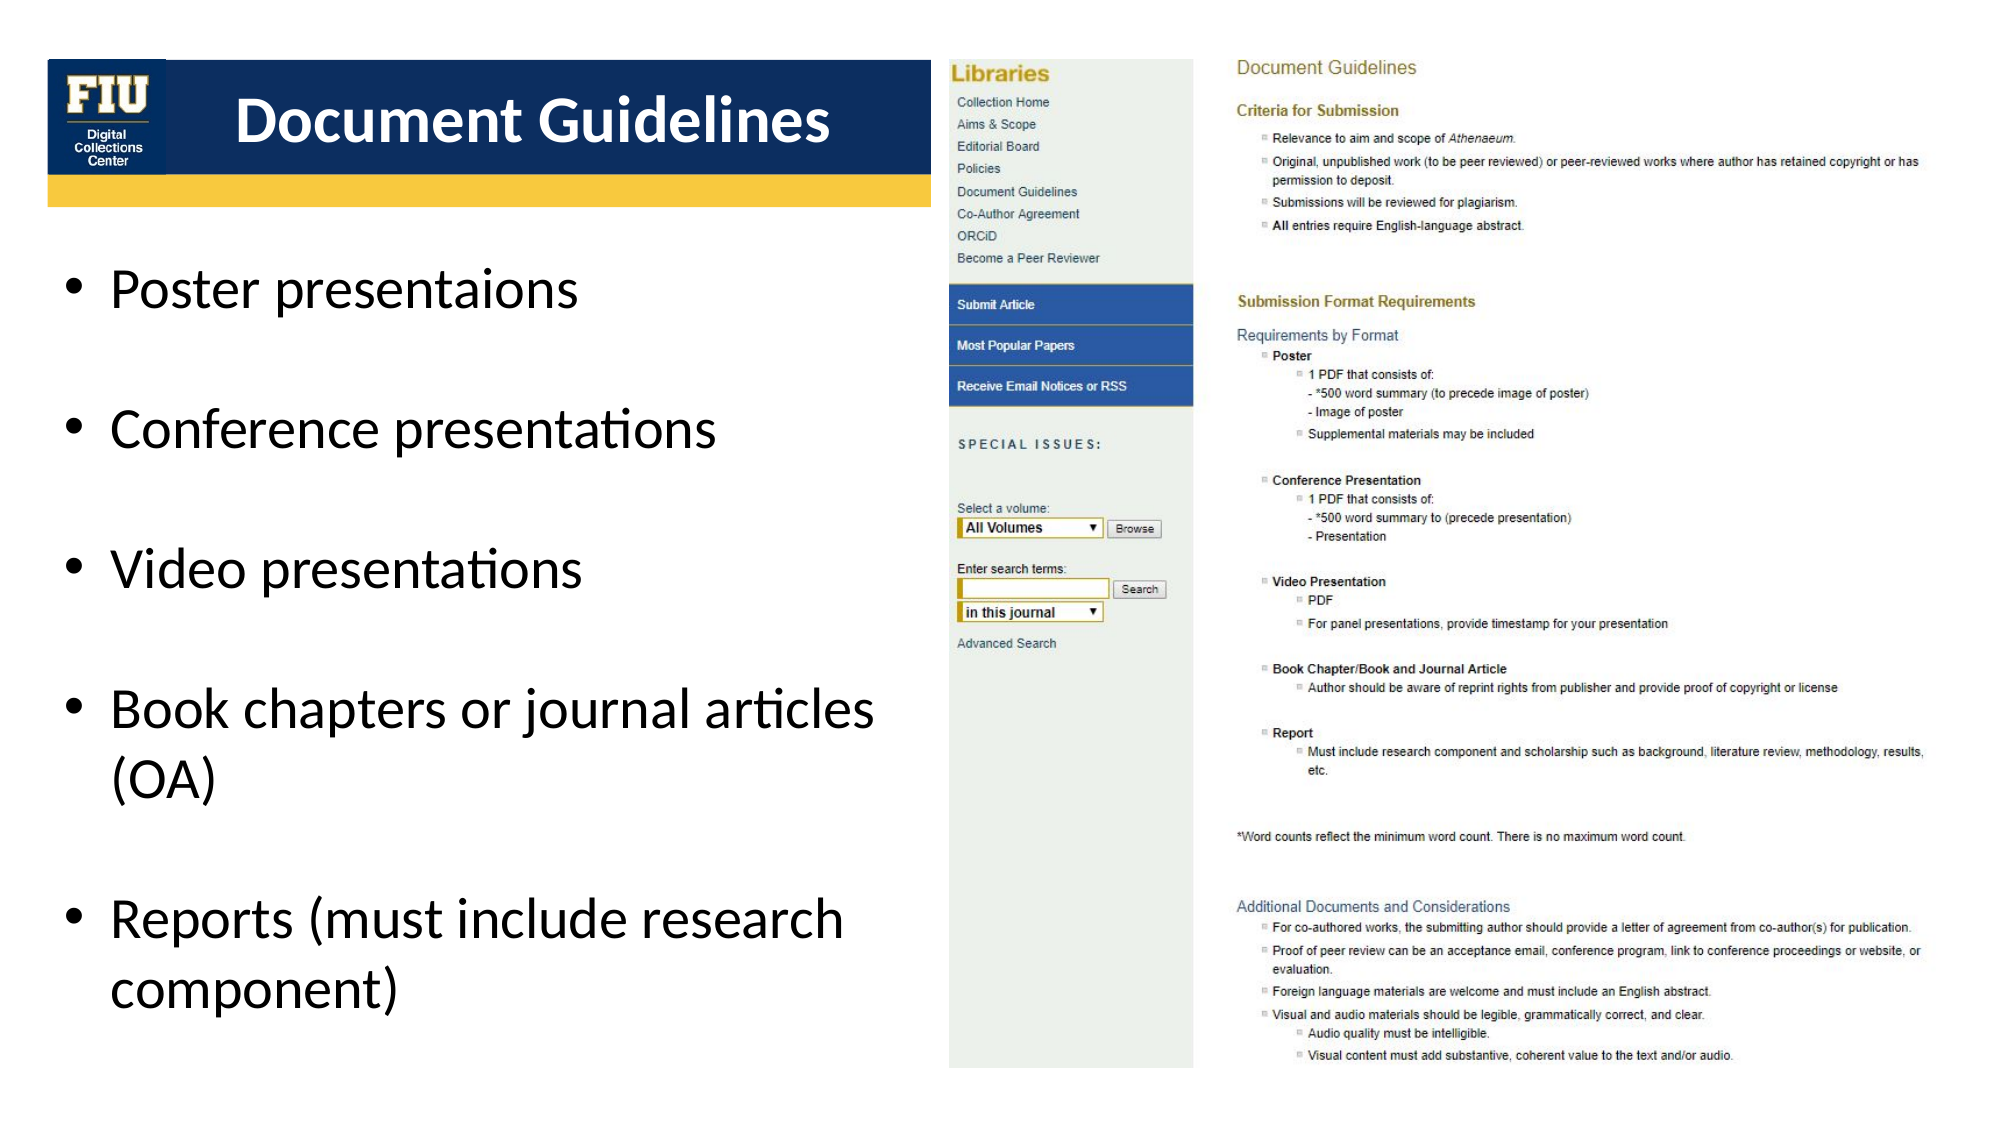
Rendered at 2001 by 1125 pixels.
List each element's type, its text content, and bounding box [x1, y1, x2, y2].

title [166, 59, 931, 174]
text_box Document Guidelines [220, 68, 900, 164]
text_box Poster presentaions Conference presentations Video presentations Book chapters or journal articles (OA) Reports (must include research component) [49, 242, 931, 1028]
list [949, 59, 1958, 1068]
text_box [47, 174, 932, 208]
picture [49, 59, 166, 177]
